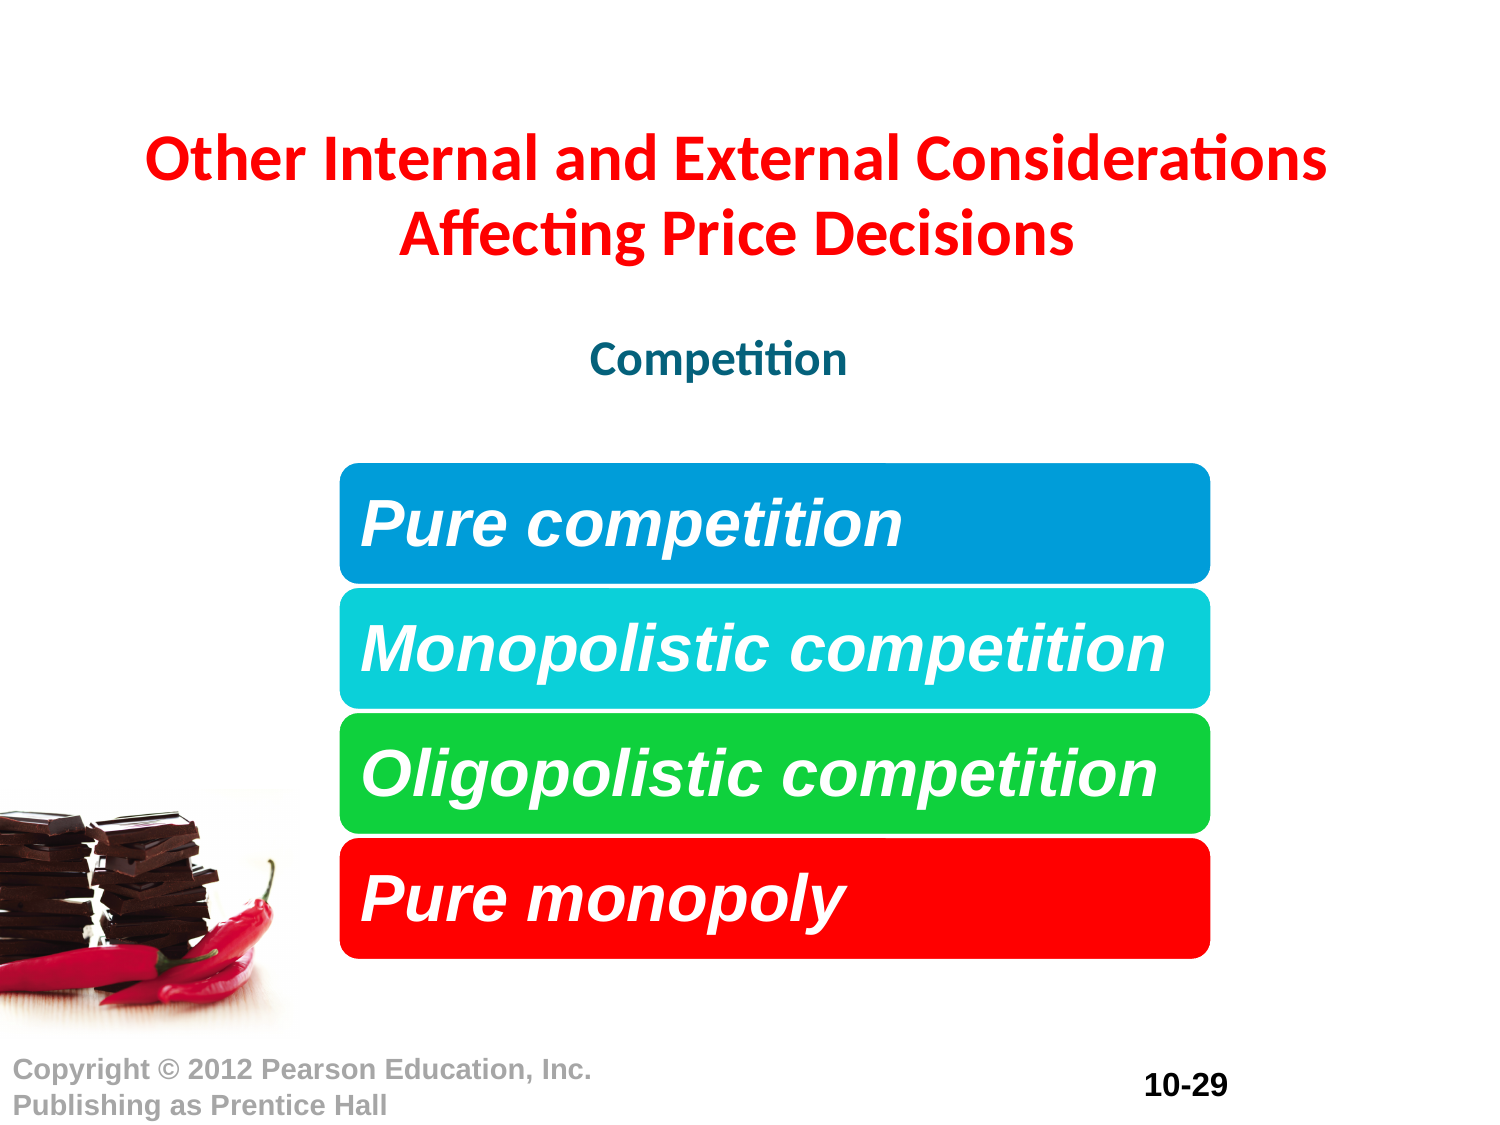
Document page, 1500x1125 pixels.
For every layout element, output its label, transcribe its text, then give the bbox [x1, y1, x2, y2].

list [337, 460, 1213, 962]
picture [0, 789, 300, 1039]
title Other Internal and External Considerations Affecting Price Decisions [99, 112, 1376, 276]
list Competition [112, 324, 1326, 388]
